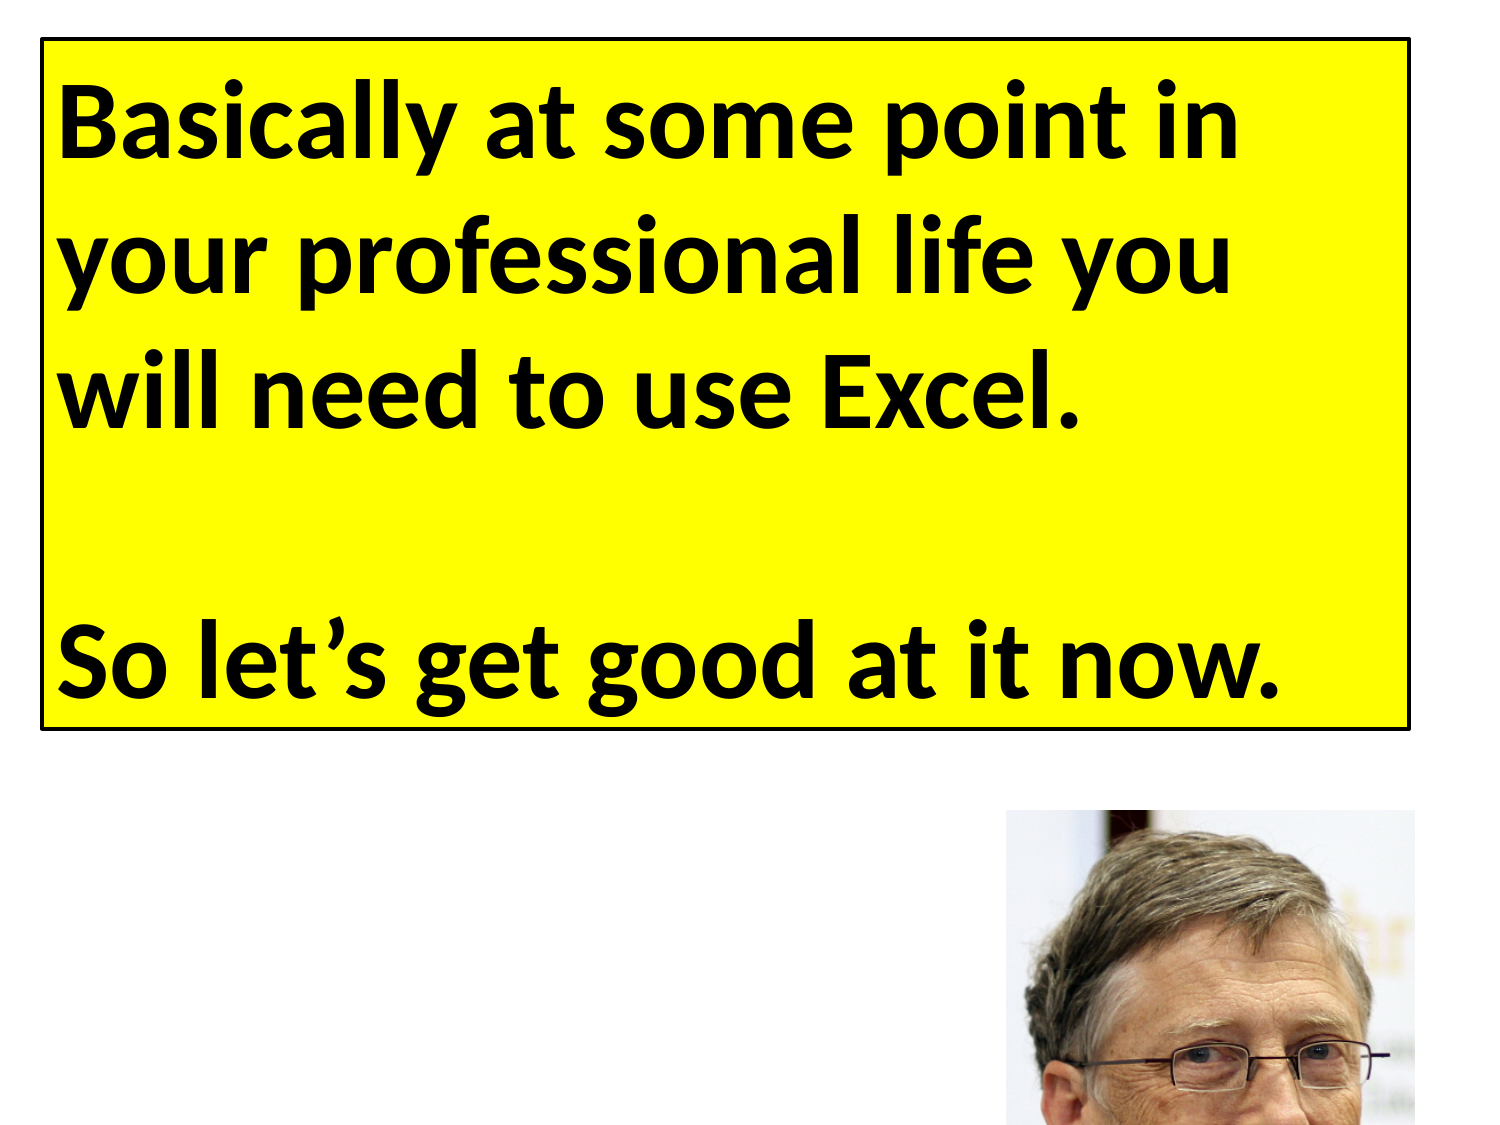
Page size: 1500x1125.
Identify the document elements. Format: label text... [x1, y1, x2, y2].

slide_number 3 [1420, 1042, 1425, 1103]
picture [1005, 810, 1415, 1125]
text_box Basically at some point in your professional life you will need to use Excel. So let’s get good at it now. [42, 38, 1410, 729]
